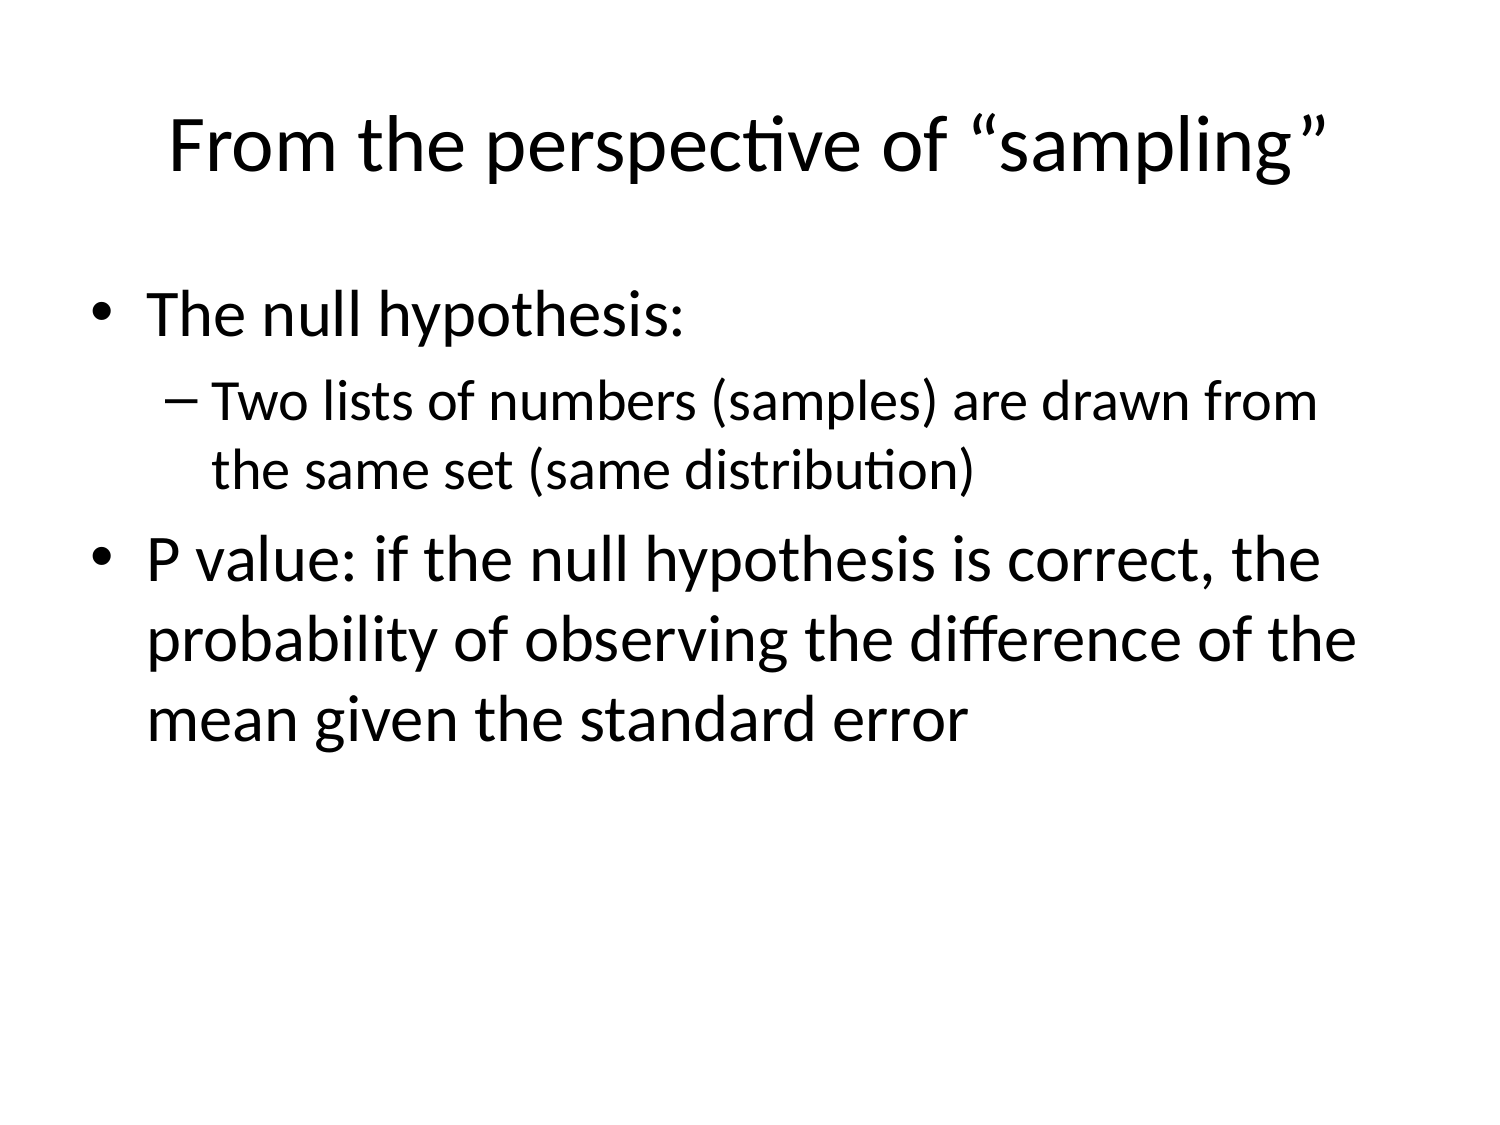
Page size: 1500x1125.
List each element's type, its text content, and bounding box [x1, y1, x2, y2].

list The null hypothesis: Two lists of numbers (samples) are drawn from the same set (same distribution) P value: if the null hypothesis is correct, the probability of observing the difference of the mean given the standard error [75, 262, 1425, 1005]
title From the perspective of “sampling” [75, 45, 1425, 233]
